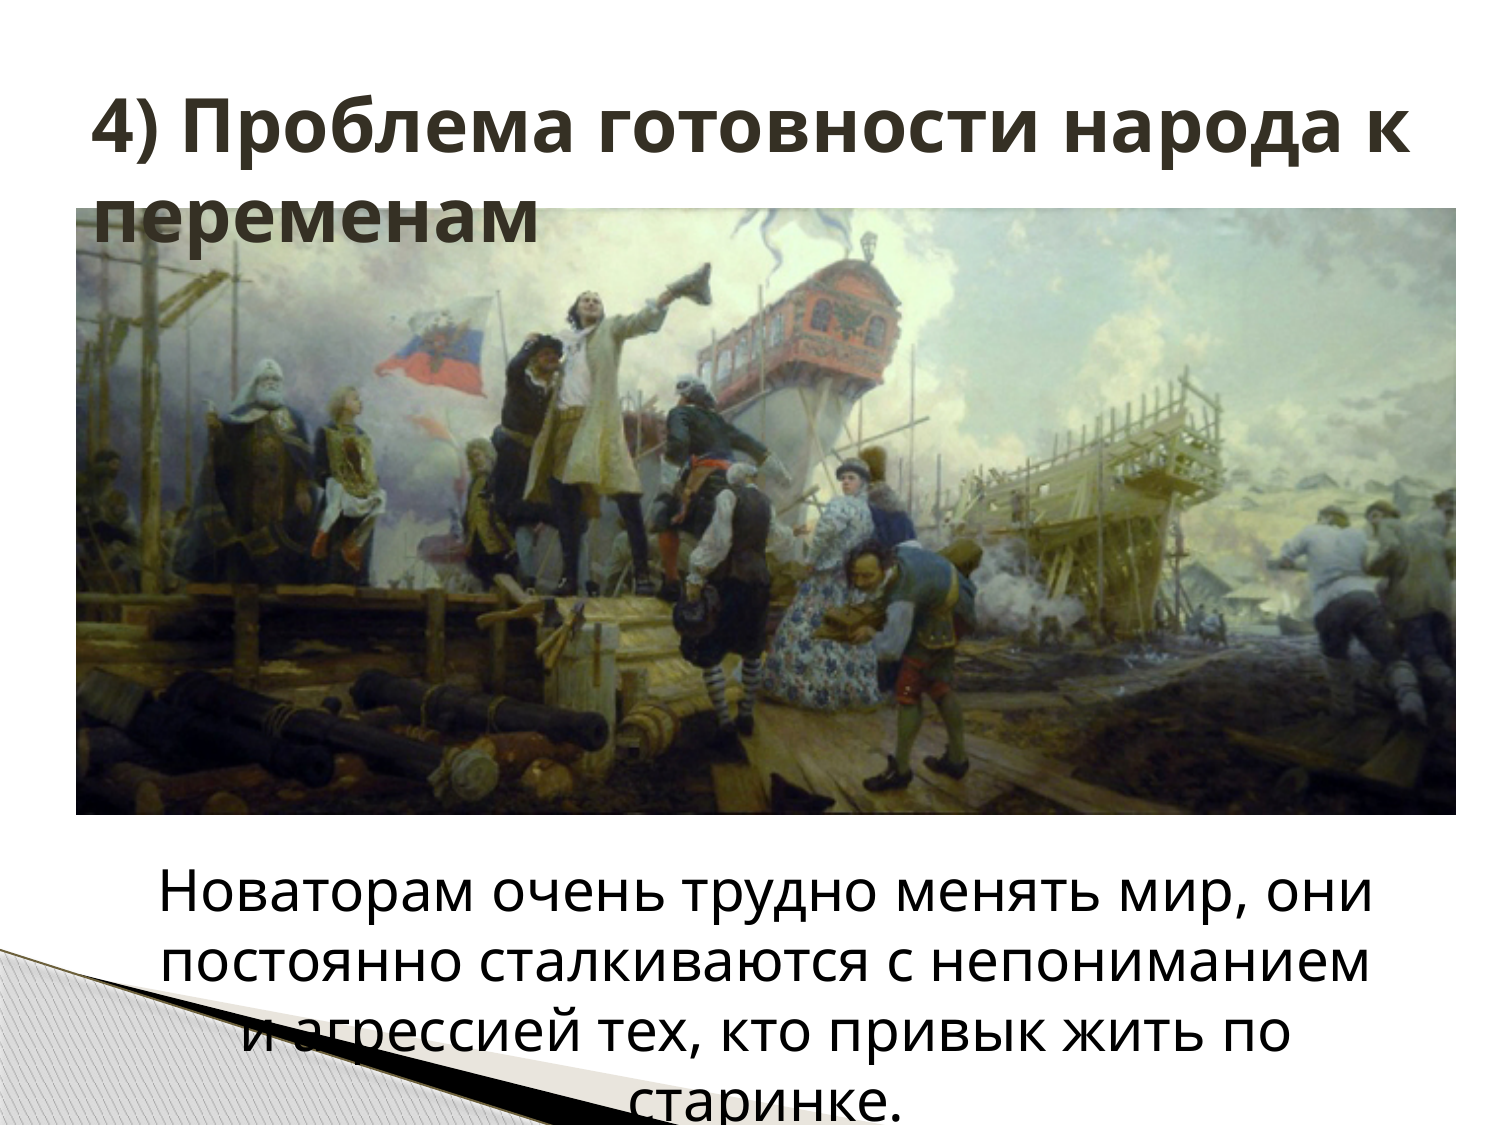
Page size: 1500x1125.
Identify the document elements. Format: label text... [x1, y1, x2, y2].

text_box 4) Проблема готовности народа к переменам [76, 70, 1455, 207]
picture [76, 207, 1456, 815]
text_box Новаторам очень трудно менять мир, они постоянно сталкиваются с непониманием и агрессией тех, кто привык жить по старинке. [122, 845, 1410, 1125]
